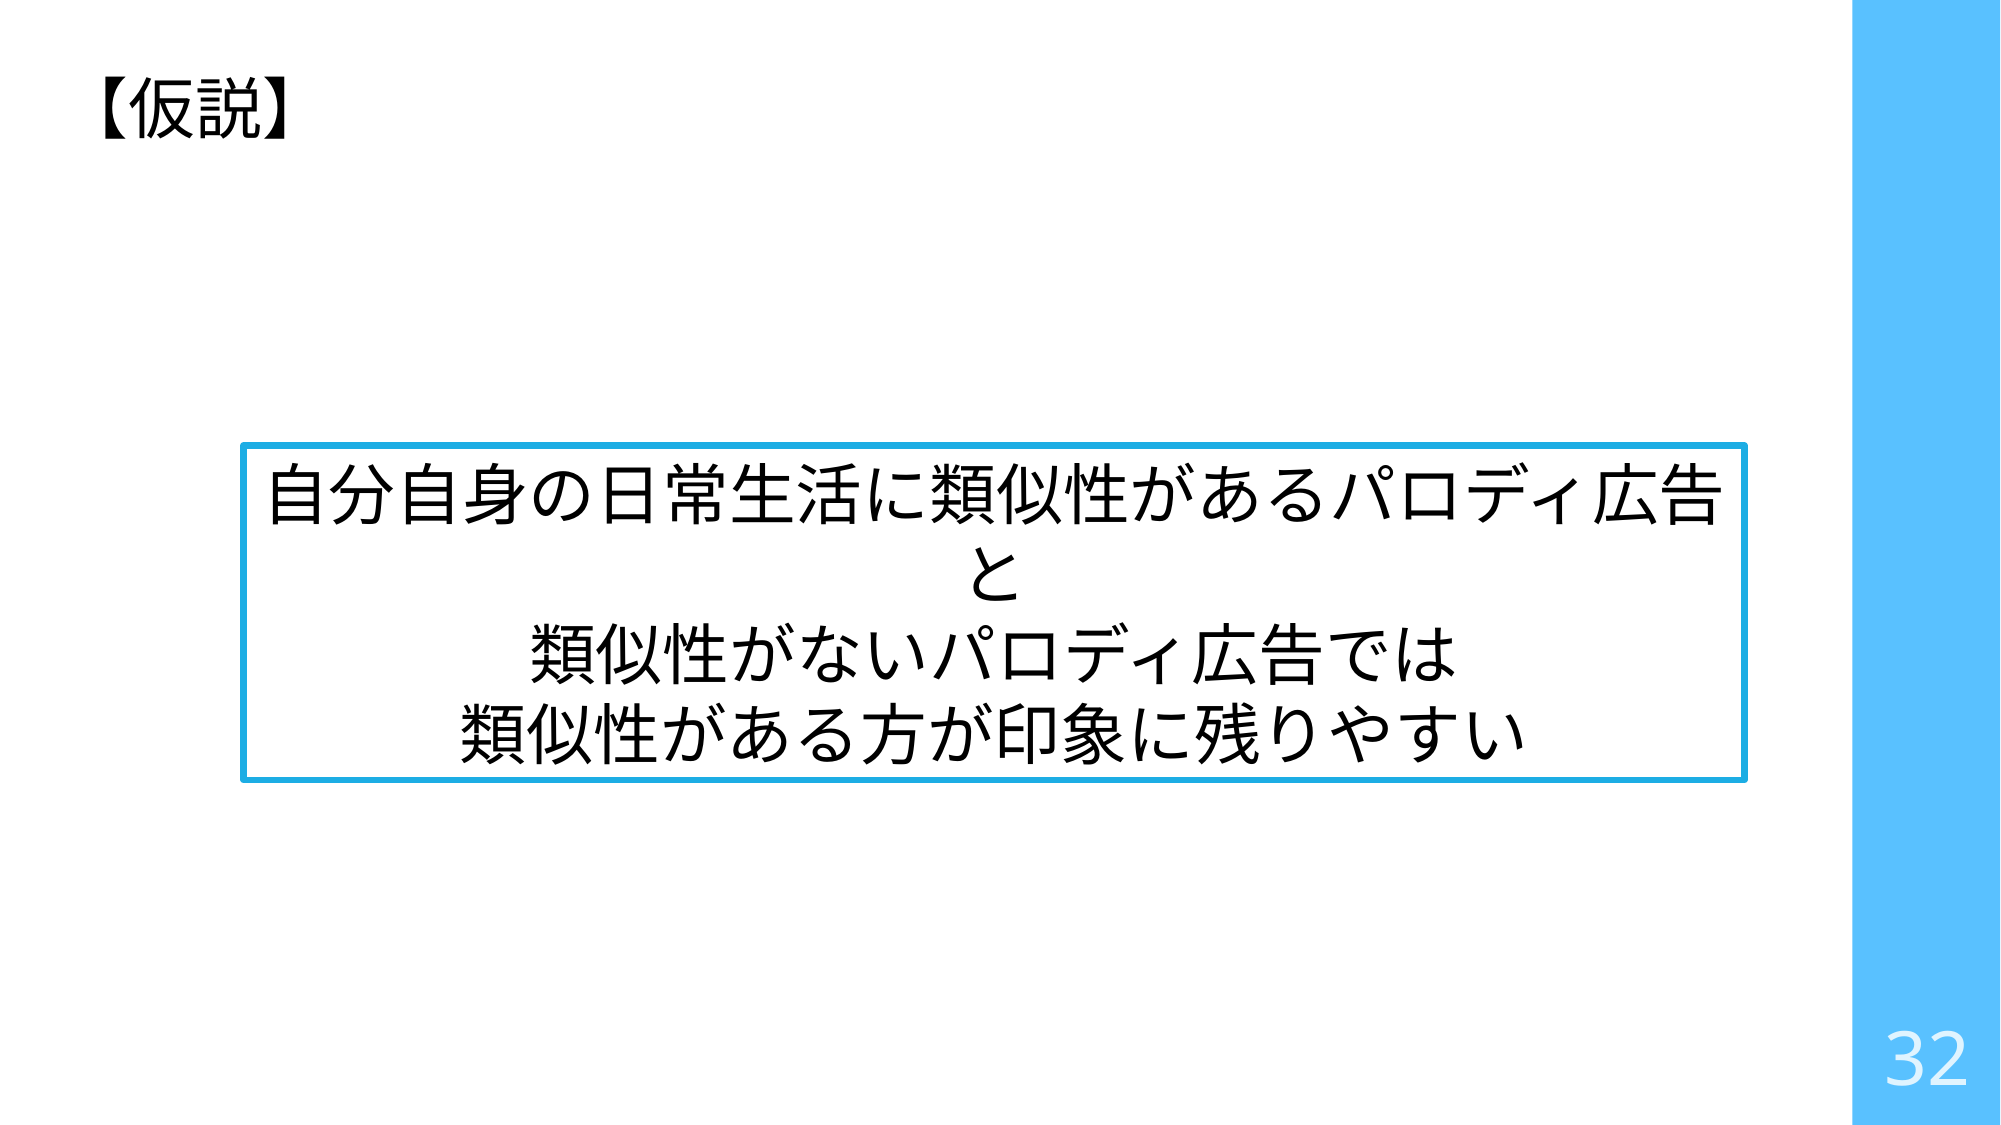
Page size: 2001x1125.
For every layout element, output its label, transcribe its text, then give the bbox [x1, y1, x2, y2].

text_box 自分自身の日常生活に類似性があるパロディ広告と 類似性がないパロディ広告では 類似性がある方が印象に残りやすい [242, 444, 1746, 781]
slide_number 32 [1852, 1012, 2000, 1110]
text_box 【仮説】 [47, 59, 444, 155]
